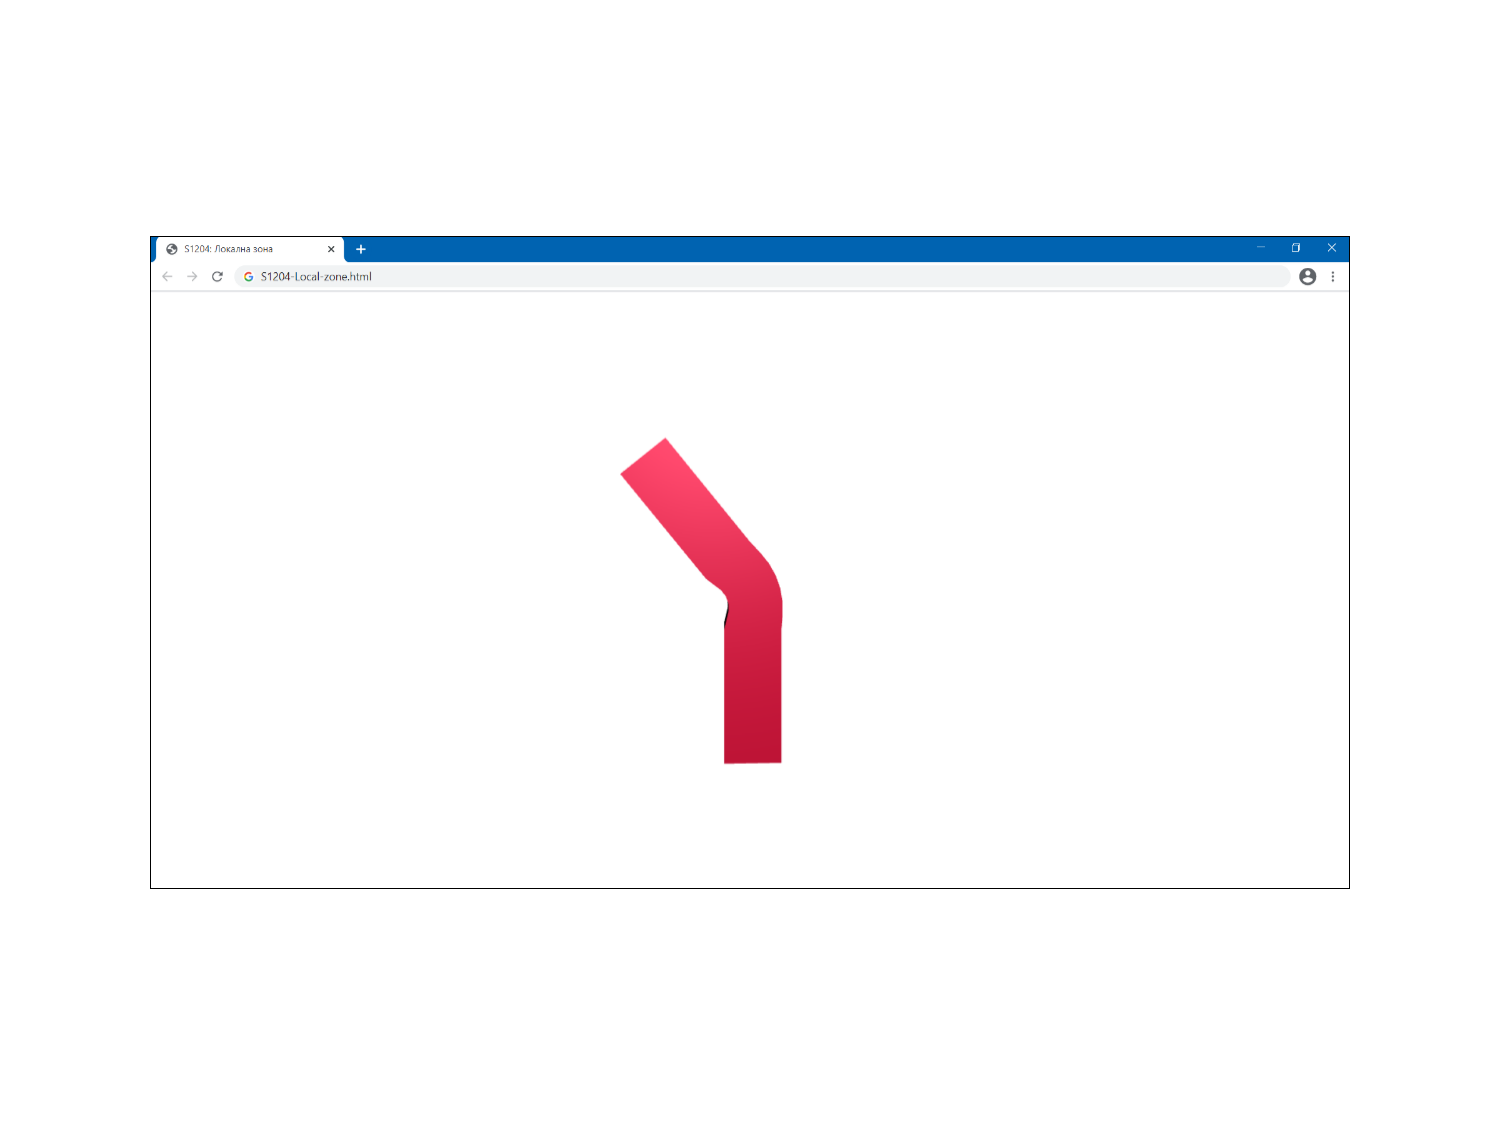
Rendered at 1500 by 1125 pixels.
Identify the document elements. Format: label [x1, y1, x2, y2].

picture [149, 236, 1351, 889]
